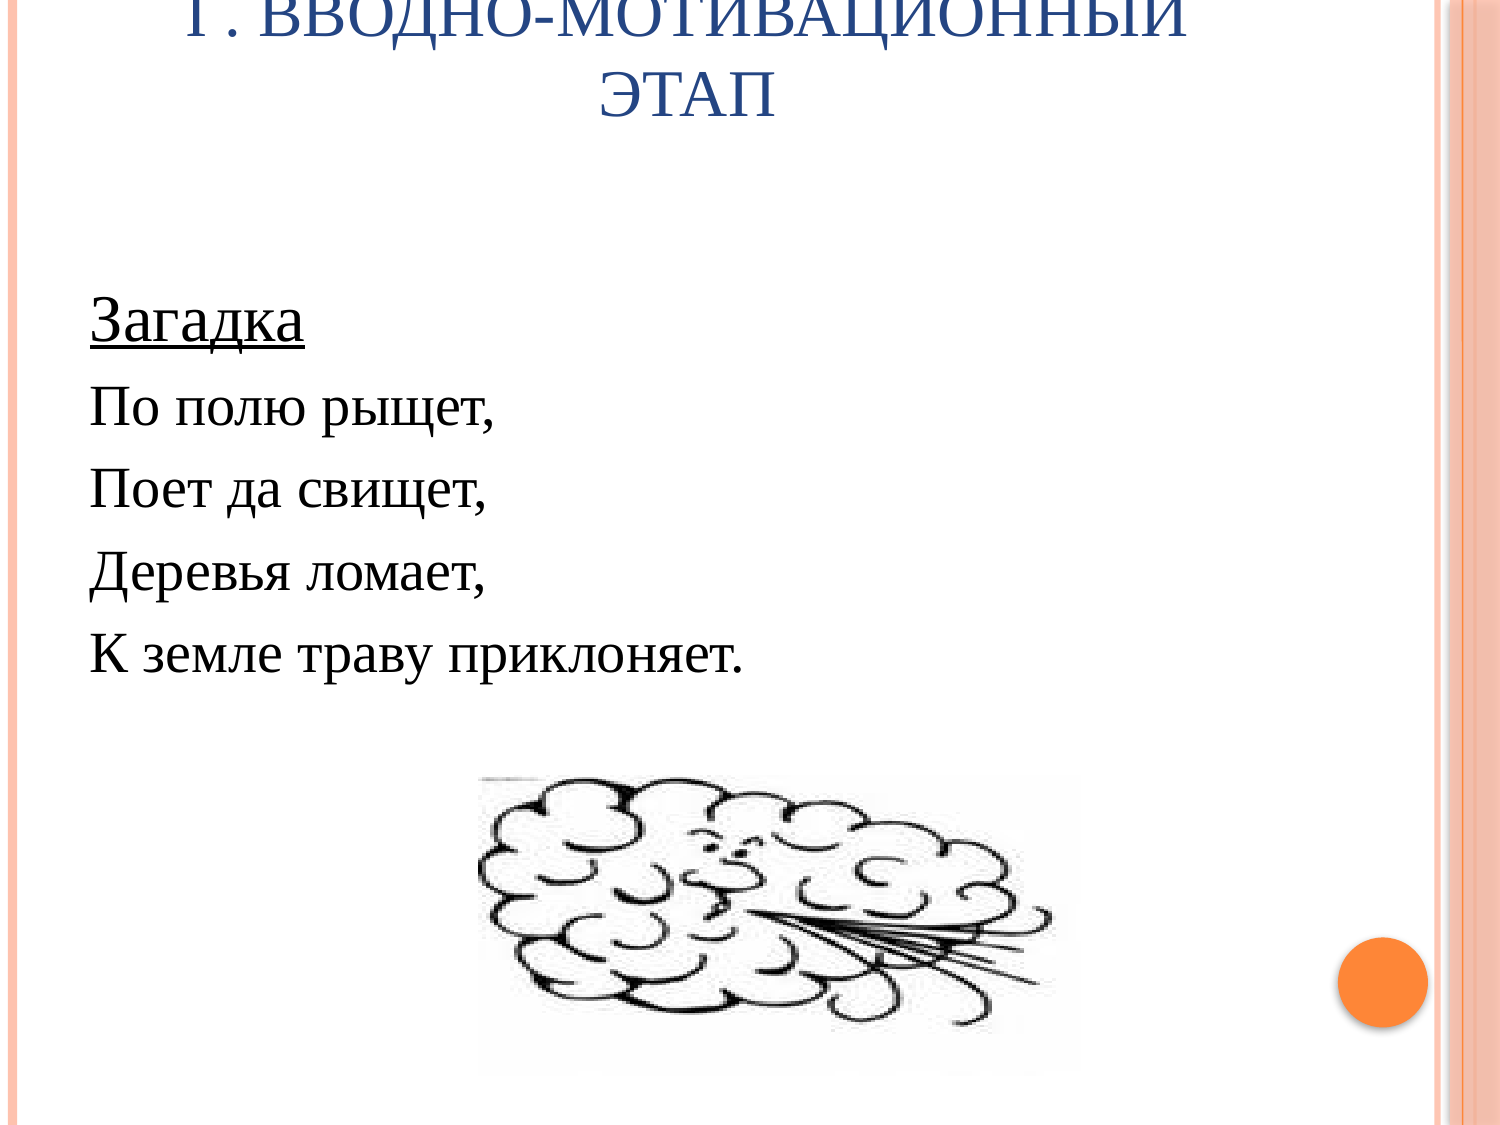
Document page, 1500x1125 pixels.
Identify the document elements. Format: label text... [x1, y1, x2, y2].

list Загадка По полю рыщет, Поет да свищет, Деревья ломает, К земле траву приклоняет. [75, 267, 1300, 716]
picture [477, 774, 1082, 1076]
title I . Вводно-мотивационный этап [75, 45, 1300, 138]
